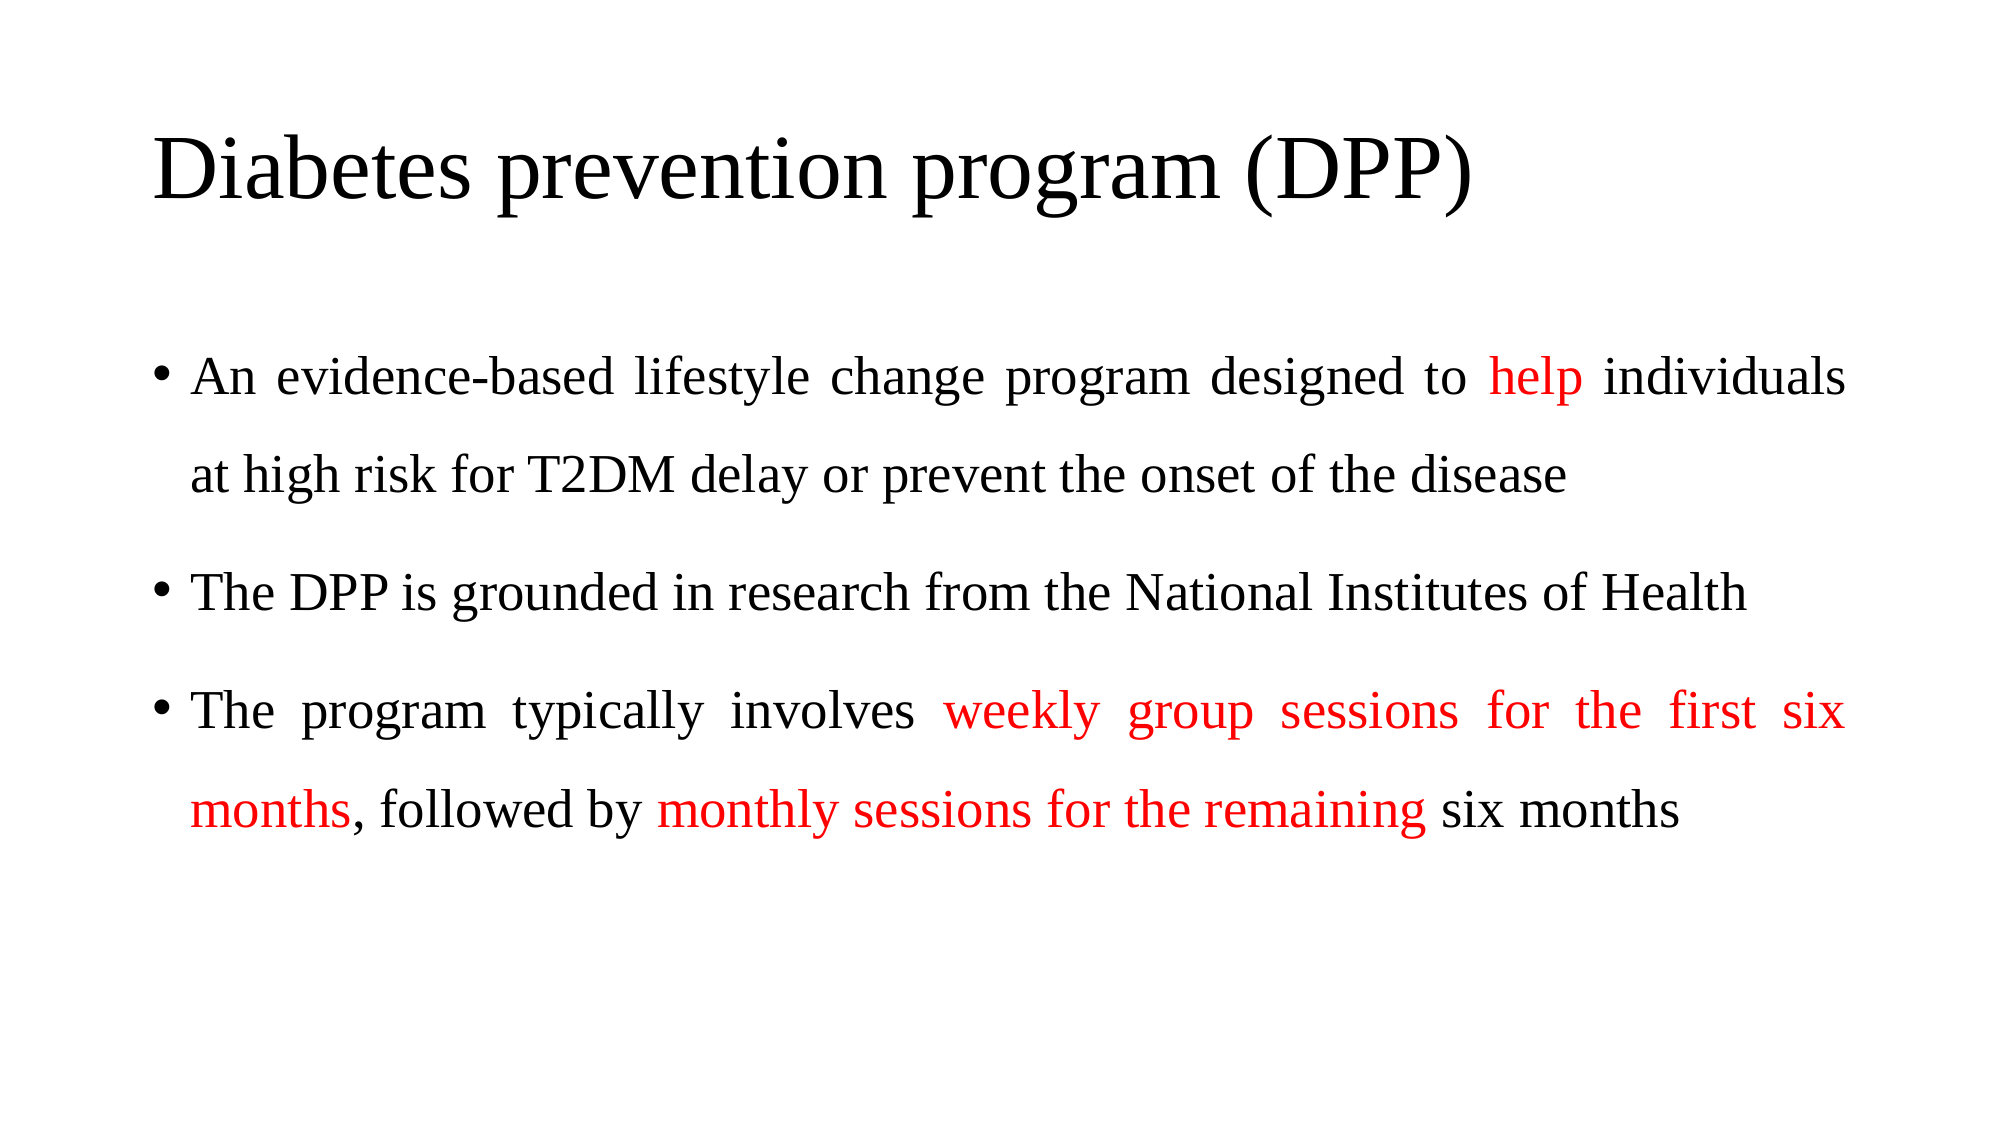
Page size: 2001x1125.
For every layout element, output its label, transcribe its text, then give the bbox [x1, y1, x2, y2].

title Diabetes prevention program (DPP) [137, 59, 1863, 278]
list An evidence-based lifestyle change program designed to help individuals at high risk for T2DM delay or prevent the onset of the disease The DPP is grounded in research from the National Institutes of Health The program typically involves weekly group sessions for the first six months, followed by monthly sessions for the remaining six months [137, 299, 1863, 1014]
